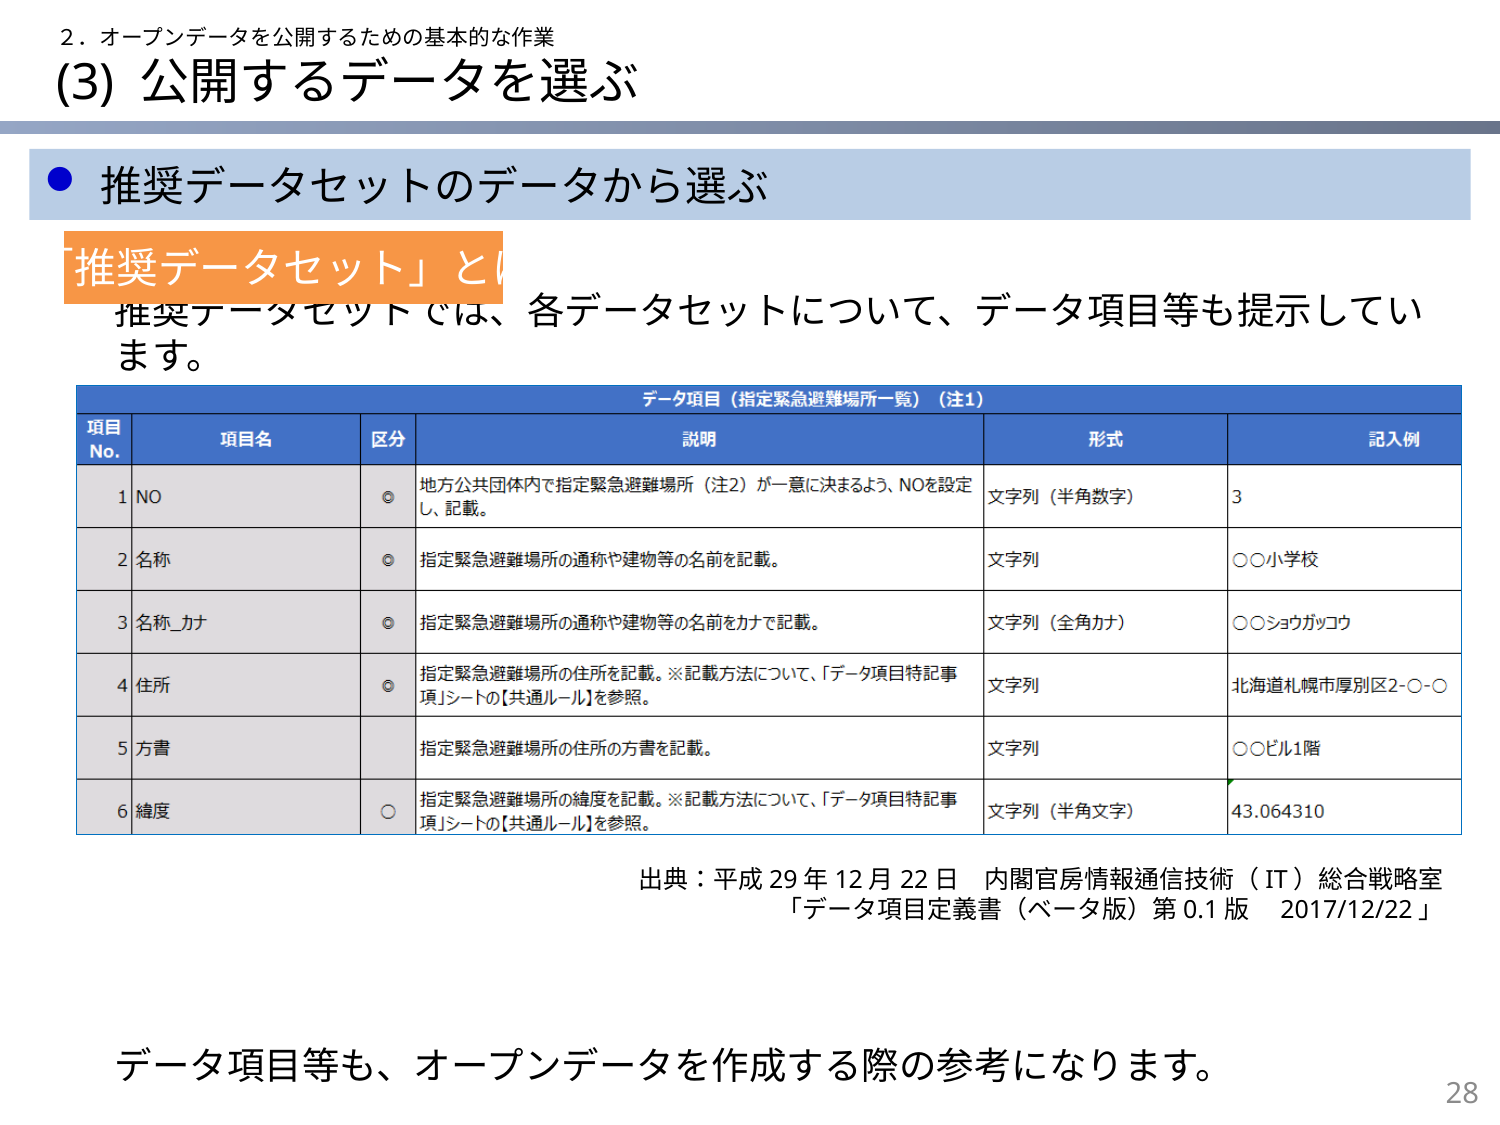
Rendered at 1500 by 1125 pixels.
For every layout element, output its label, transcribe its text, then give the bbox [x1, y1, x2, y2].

picture [76, 385, 1462, 835]
text_box データ項目等も、オープンデータを作成する際の参考になります。 [100, 1023, 1471, 1106]
text_box 出典：平成29年12月22日 内閣官房情報通信技術（IT）総合戦略室 「データ項目定義書（ベータ版）第0.1版 2017/12/22」 [171, 857, 1459, 929]
text_box 推奨データセットでは、各データセットについて、データ項目等も提示しています。 [100, 290, 1471, 374]
title (3) 公開するデータを選ぶ [41, 58, 1459, 119]
text_box ２．オープンデータを公開するための基本的な作業 [41, 19, 1471, 58]
text_box 推奨データセットのデータから選ぶ [28, 148, 1472, 221]
text_box 「推奨データセット」とは [64, 231, 503, 304]
slide_number 27 [1411, 1070, 1495, 1118]
